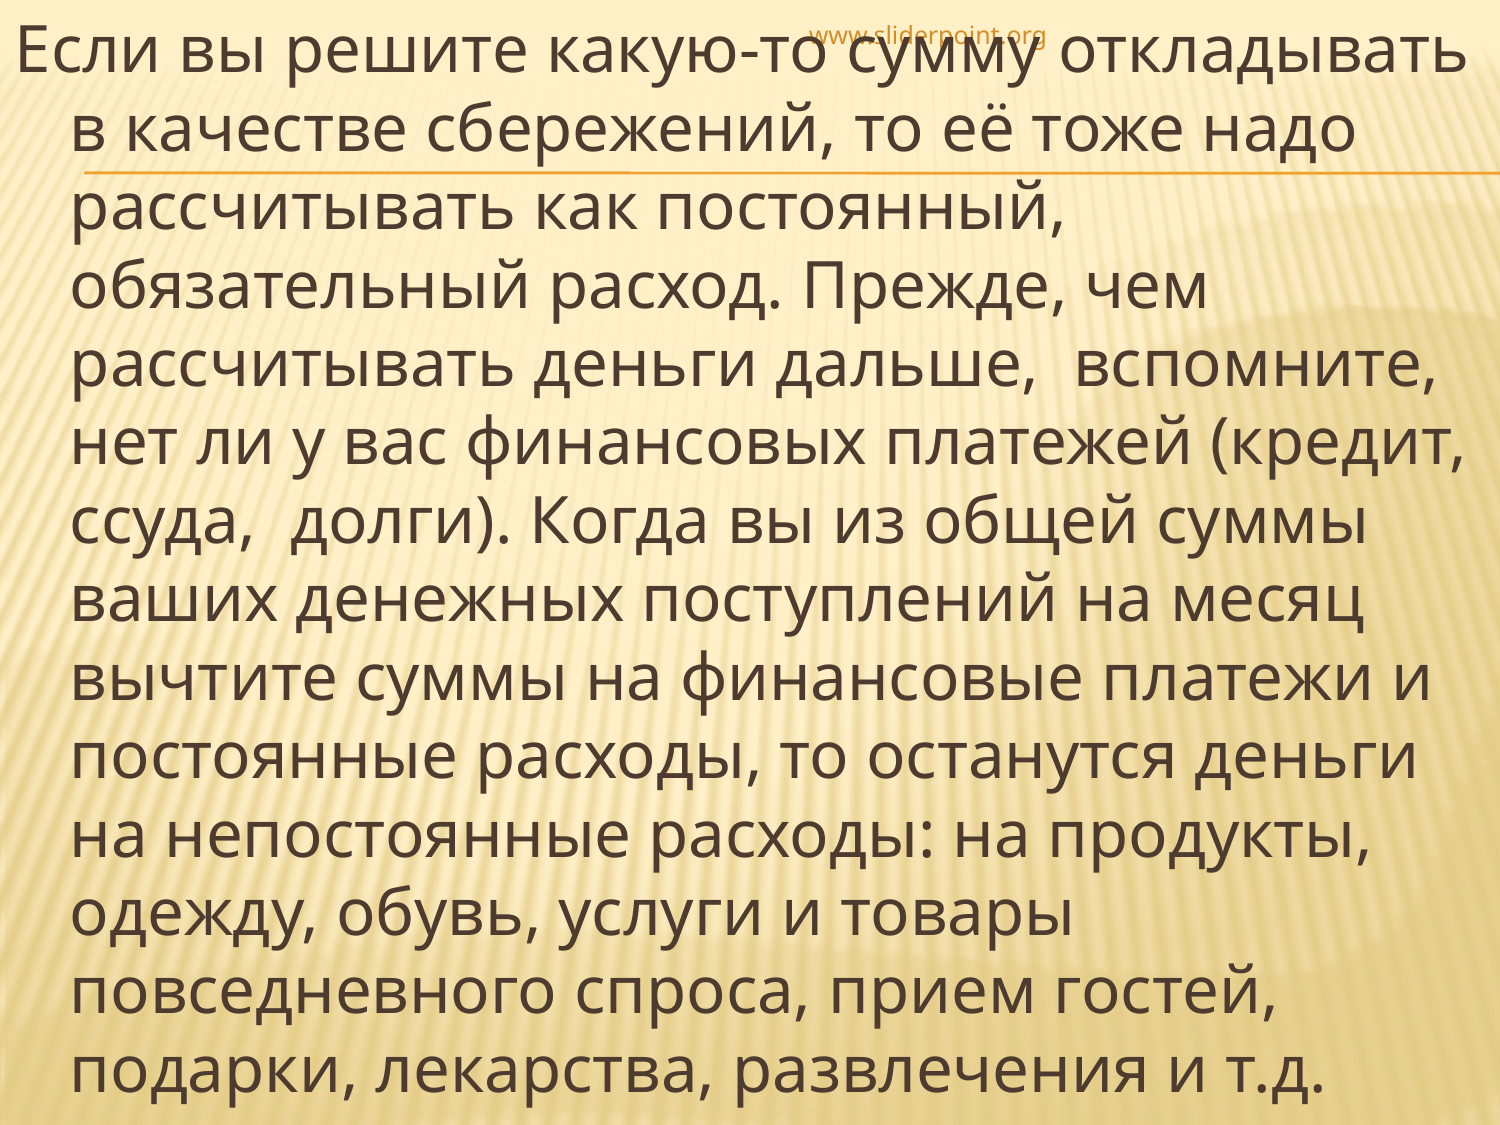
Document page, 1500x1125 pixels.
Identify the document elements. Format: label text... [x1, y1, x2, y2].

footer www.sliderpoint.org [587, 12, 1063, 60]
list Если вы решите какую-то сумму откладывать в качестве сбережений, то её тоже надо рассчитывать как постоянный, обязательный расход. Прежде, чем рассчитывать деньги дальше, вспомните, нет ли у вас финансовых платежей (кредит, ссуда, долги). Когда вы из общей суммы ваших денежных поступлений на месяц вычтите суммы на финансовые платежи и постоянные расходы, то останутся деньги на непостоянные расходы: на продукты, одежду, обувь, услуги и товары повседневного спроса, прием гостей, подарки, лекарства, развлечения и т.д. [0, 0, 1500, 1125]
